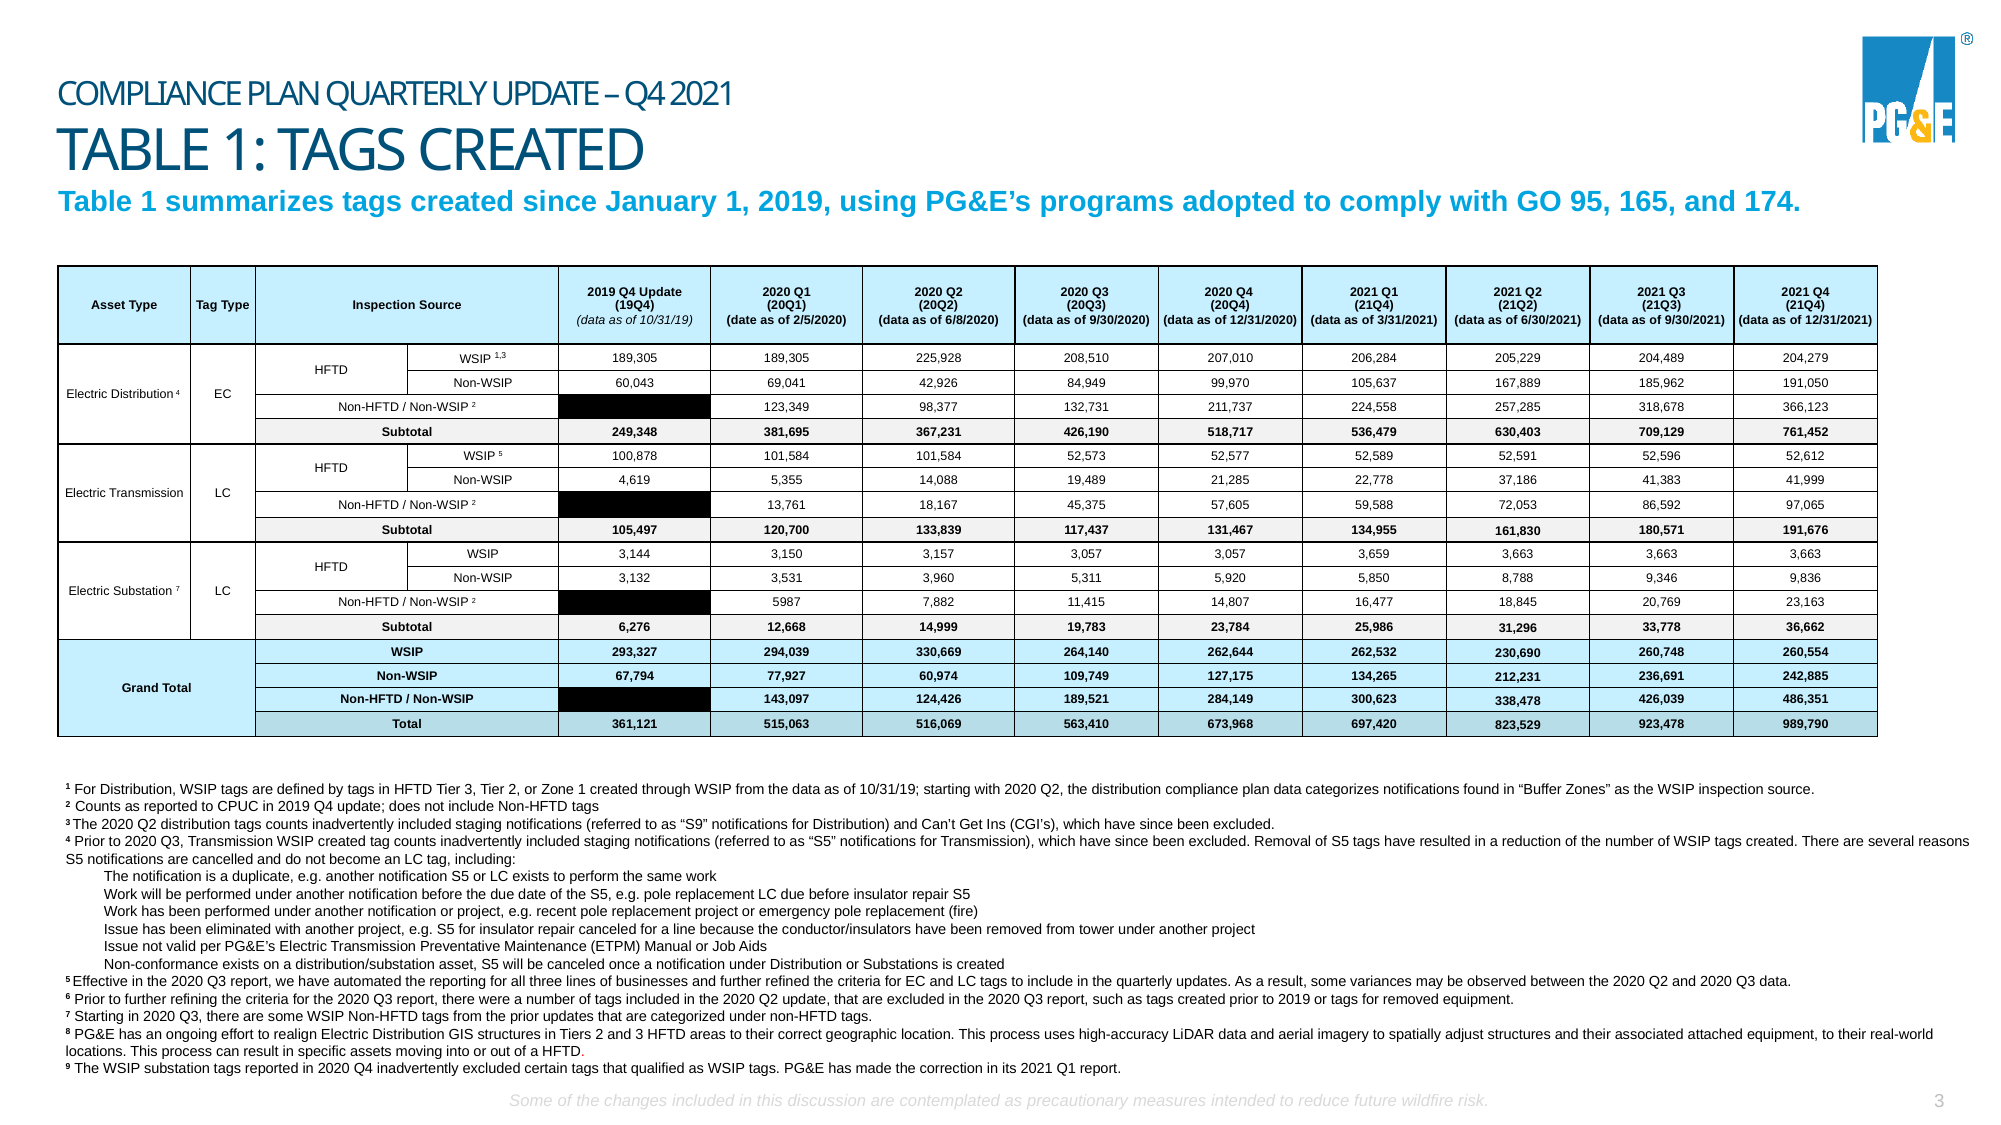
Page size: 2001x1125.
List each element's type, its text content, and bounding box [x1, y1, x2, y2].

table_cell 536,479 [1303, 419, 1446, 443]
table_cell Subtotal [256, 419, 558, 443]
table_cell 18,845​ [1447, 591, 1589, 614]
table_cell 3,057 [1015, 543, 1158, 566]
list Table 1 summarizes tags created since January 1, 2019, using PG&E’s programs adopted to comply with GO 95, 165, and 174. [58, 181, 1939, 218]
table_cell 97,065 [1734, 492, 1877, 517]
table_cell 84,949 [1015, 371, 1158, 394]
table_cell Grand Total [59, 640, 255, 736]
table_cell 3,663​ [1447, 543, 1589, 566]
table_cell 21,285 [1159, 468, 1302, 491]
table_cell Non-WSIP [408, 371, 558, 394]
table_cell 134,955 [1303, 518, 1446, 541]
table_header 2021 Q4 (21Q4) (data as of 12/31/2021) [1735, 267, 1877, 343]
table_header Inspection Source [256, 267, 558, 343]
text_box 1 For Distribution, WSIP tags are defined by tags in HFTD Tier 3, Tier 2, or Zone 1 created through WSIP from the data as of 10/31/19; starting with 2020 Q2, the distribution compliance plan data categorizes notifications found in “Buffer Zones” as the WSIP inspection source. 2 Counts as reported to CPUC in 2019 Q4 update; does not include Non-HFTD tags 3 The 2020 Q2 distribution tags counts inadvertently included staging notifications (referred to as “S9” notifications for Distribution) and Can’t Get Ins (CGI’s), which have since been excluded. 4 Prior to 2020 Q3, Transmission WSIP created tag counts inadvertently included staging notifications (referred to as “S5” notifications for Transmission), which have since been excluded. Removal of S5 tags have resulted in a reduction of the number of WSIP tags created. There are several reasons S5 notifications are cancelled and do not become an LC tag, including: The notification is a duplicate, e.g. another notification S5 or LC exists to perform the same work Work will be performed under another notification before the due date of the S5, e.g. pole replacement LC due before insulator repair S5 Work has been performed under another notification or project, e.g. recent pole replacement project or emergency pole replacement (fire) Issue has been eliminated with another project, e.g. S5 for insulator repair canceled for a line because the conductor/insulators have been removed from tower under another project Issue not valid per PG&E’s Electric Transmission Preventative Maintenance (ETPM) Manual or Job Aids Non-conformance exists on a distribution/substation asset, S5 will be canceled once a notification under Distribution or Substations is created 5 Effective in the 2020 Q3 report, we have automated the reporting for all three lines of businesses and further refined the criteria for EC and LC tags to include in the quarterly updates. As a result, some variances may be observed between the 2020 Q2 and 2020 Q3 data. 6 Prior to further refining the criteria for the 2020 Q3 report, there were a number of tags included in the 2020 Q2 update, that are excluded in the 2020 Q3 report, such as tags created prior to 2019 or tags for removed equipment. 7 Starting in 2020 Q3, there are some WSIP Non-HFTD tags from the prior updates that are categorized under non-HFTD tags. 8 PG&E has an ongoing effort to realign Electric Distribution GIS structures in Tiers 2 and 3 HFTD areas to their correct geographic location. This process uses high-accuracy LiDAR data and aerial imagery to spatially adjust structures and their associated attached equipment, to their real-world locations. This process can result in specific assets moving into or out of a HFTD. 9 The WSIP substation tags reported in 2020 Q4 inadvertently excluded certain tags that qualified as WSIP tags. PG&E has made the correction in its 2021 Q1 report. [58, 772, 1983, 1098]
table_header 2019 Q4 Update (19Q4) (data as of 10/31/19) [559, 267, 710, 343]
table_cell 99,970 [1159, 371, 1302, 394]
table_cell 52,591​ [1447, 445, 1589, 467]
table_cell 143,097 [711, 688, 862, 711]
table_cell 260,748 [1590, 640, 1733, 663]
table_header 2020 Q4 (20Q4) (data as of 12/31/2020) [1159, 267, 1301, 343]
table_cell 131,467 [1159, 518, 1302, 541]
table_cell 117,437 [1015, 518, 1158, 541]
table_cell 105,497 [559, 518, 710, 541]
table_cell 207,010 [1159, 345, 1302, 370]
table_cell 3,531 [711, 567, 862, 590]
table_cell 3,057 [1159, 543, 1302, 566]
table_cell 338,478​ [1447, 688, 1589, 711]
table_cell 515,063 [711, 712, 862, 736]
table_cell 60,043 [559, 371, 710, 394]
table_cell 120,700 [711, 518, 862, 541]
table_cell 3,157 [863, 543, 1014, 566]
table_cell 161,830​ [1447, 518, 1589, 541]
table_cell 211,737 [1159, 395, 1302, 418]
table_cell 37,186​ [1447, 468, 1589, 491]
table_cell LC [191, 543, 255, 639]
table_cell 212,231​ [1447, 664, 1589, 687]
table_cell 22,778 [1303, 468, 1446, 491]
table_cell 293,327 [559, 640, 710, 663]
table_cell Electric Substation 7 [59, 543, 190, 639]
table_cell 208,510 [1015, 345, 1158, 370]
table_cell 516,069 [863, 712, 1014, 736]
table_cell 697,420 [1303, 712, 1446, 736]
table_cell 189,305 [559, 345, 710, 370]
table_cell Non-HFTD / Non-WSIP 2 [256, 492, 558, 517]
title Compliance Plan Quarterly Update – Q4 2021 Table 1: Tags Created [56, 54, 1939, 182]
table_cell 19,489 [1015, 468, 1158, 491]
table_cell [559, 492, 710, 517]
table_cell 98,377 [863, 395, 1014, 418]
table_cell 563,410 [1015, 712, 1158, 736]
table_cell 52,612 [1734, 445, 1877, 467]
table_cell 191,050 [1734, 371, 1877, 394]
table_cell 180,571 [1590, 518, 1733, 541]
table_cell 14,088 [863, 468, 1014, 491]
table_cell HFTD [256, 445, 407, 491]
table_cell 12,668 [711, 615, 862, 639]
table_cell 486,351 [1734, 688, 1877, 711]
table_cell 630,403​ [1447, 419, 1589, 443]
table_cell WSIP 1,3 [408, 345, 558, 370]
table_cell 518,717 [1159, 419, 1302, 443]
table_cell 36,662 [1734, 615, 1877, 639]
table_cell 205,229​ [1447, 345, 1589, 370]
table_cell 52,596 [1590, 445, 1733, 467]
table_cell 191,676 [1734, 518, 1877, 541]
table_cell 9,346 [1590, 567, 1733, 590]
table_header 2020 Q1 (20Q1) (date as of 2/5/2020) [711, 267, 862, 343]
table_cell 367,231 [863, 419, 1014, 443]
table_cell 105,637 [1303, 371, 1446, 394]
table_cell 426,190 [1015, 419, 1158, 443]
table_cell 14,999 [863, 615, 1014, 639]
table_cell 132,731 [1015, 395, 1158, 418]
table_cell 67,794 [559, 664, 710, 687]
table_header Asset Type [59, 267, 190, 343]
table_header Tag Type [191, 267, 255, 343]
table_cell 23,163 [1734, 591, 1877, 614]
table_cell 133,839 [863, 518, 1014, 541]
table_cell LC [191, 445, 255, 541]
table_cell 225,928 [863, 345, 1014, 370]
table_cell 124,426 [863, 688, 1014, 711]
table_cell 11,415 [1015, 591, 1158, 614]
table_cell 294,039 [711, 640, 862, 663]
table_cell 204,489 [1590, 345, 1733, 370]
table_cell 167,889​ [1447, 371, 1589, 394]
table_cell 989,790 [1734, 712, 1877, 736]
table_cell 86,592 [1590, 492, 1733, 517]
table_cell Subtotal [256, 615, 558, 639]
table_cell 52,589 [1303, 445, 1446, 467]
table_cell 134,265 [1303, 664, 1446, 687]
table_cell 25,986 [1303, 615, 1446, 639]
table_cell 260,554 [1734, 640, 1877, 663]
table_cell 709,129 [1590, 419, 1733, 443]
table_cell 5,355 [711, 468, 862, 491]
table_cell 69,041 [711, 371, 862, 394]
table_cell 8,788​ [1447, 567, 1589, 590]
picture [1858, 32, 1973, 147]
table_cell 300,623 [1303, 688, 1446, 711]
table_cell 9,836 [1734, 567, 1877, 590]
table_cell 72,053​ [1447, 492, 1589, 517]
table_cell 5,850 [1303, 567, 1446, 590]
table_cell 673,968 [1159, 712, 1302, 736]
table_cell 366,123 [1734, 395, 1877, 418]
table_cell 823,529​ [1447, 712, 1589, 736]
table_cell 31,296​ [1447, 615, 1589, 639]
table_cell Electric Transmission [59, 445, 190, 541]
table_cell 18,167 [863, 492, 1014, 517]
table_cell 59,588 [1303, 492, 1446, 517]
table_cell 242,885 [1734, 664, 1877, 687]
table_cell 52,573 [1015, 445, 1158, 467]
table_cell Non-WSIP [256, 664, 558, 687]
table_cell 33,778 [1590, 615, 1733, 639]
table_cell 57,605 [1159, 492, 1302, 517]
table_cell 318,678 [1590, 395, 1733, 418]
table_cell WSIP [256, 640, 558, 663]
table_cell 41,999 [1734, 468, 1877, 491]
table_cell 3,659 [1303, 543, 1446, 566]
table_cell 284,149 [1159, 688, 1302, 711]
table_cell 109,749 [1015, 664, 1158, 687]
table_cell 5,311 [1015, 567, 1158, 590]
table_cell EC [191, 345, 255, 443]
table_cell 5987 [711, 591, 862, 614]
table_cell 100,878 [559, 445, 710, 467]
table_cell Non-HFTD / Non-WSIP 2 [256, 395, 558, 418]
table_cell 3,663 [1590, 543, 1733, 566]
table_cell 41,383 [1590, 468, 1733, 491]
table_cell WSIP 5 [408, 445, 558, 467]
table_cell 3,960 [863, 567, 1014, 590]
table_cell 13,761 [711, 492, 862, 517]
table_cell 257,285​ [1447, 395, 1589, 418]
table_cell 60,974 [863, 664, 1014, 687]
table_header 2021 Q3 (21Q3) (data as of 9/30/2021) [1591, 267, 1733, 343]
table_cell 101,584 [863, 445, 1014, 467]
table_cell 381,695 [711, 419, 862, 443]
table_cell 5,920 [1159, 567, 1302, 590]
table_header 2020 Q2 (20Q2) (data as of 6/8/2020) [863, 267, 1014, 343]
table_header 2021 Q1 (21Q4) (data as of 3/31/2021) [1303, 267, 1445, 343]
table_cell 3,132 [559, 567, 710, 590]
table_cell 224,558 [1303, 395, 1446, 418]
table_cell 264,140 [1015, 640, 1158, 663]
table_cell 3,150 [711, 543, 862, 566]
table_cell 249,348 [559, 419, 710, 443]
table_cell 761,452 [1734, 419, 1877, 443]
table_cell 4,619 [559, 468, 710, 491]
table_cell 361,121 [559, 712, 710, 736]
table_cell 204,279 [1734, 345, 1877, 370]
table_cell 77,927 [711, 664, 862, 687]
table_cell 123,349 [711, 395, 862, 418]
table_cell 42,926 [863, 371, 1014, 394]
table_cell HFTD [256, 345, 407, 394]
table_cell 52,577 [1159, 445, 1302, 467]
table_cell 236,691 [1590, 664, 1733, 687]
table_cell [559, 688, 710, 711]
table_cell 6,276 [559, 615, 710, 639]
table_cell 3,663 [1734, 543, 1877, 566]
table_header 2021 Q2 (21Q2) (data as of 6/30/2021) [1447, 267, 1589, 343]
table_cell 7,882 [863, 591, 1014, 614]
table_cell 206,284 [1303, 345, 1446, 370]
table_cell 330,669 [863, 640, 1014, 663]
table_cell WSIP [408, 543, 558, 566]
table_cell Electric Distribution 4 [59, 345, 190, 443]
table_cell 101,584 [711, 445, 862, 467]
table_cell 189,521 [1015, 688, 1158, 711]
table_cell [559, 395, 710, 418]
table_cell Non-HFTD / Non-WSIP 2 [256, 591, 558, 614]
table_cell Non-HFTD / Non-WSIP [256, 688, 558, 711]
table_cell 23,784 [1159, 615, 1302, 639]
table_cell 127,175 [1159, 664, 1302, 687]
table_cell 189,305 [711, 345, 862, 370]
table_header 2020 Q3 (20Q3) (data as of 9/30/2020) [1016, 267, 1158, 343]
table_cell 19,783 [1015, 615, 1158, 639]
table_cell 20,769 [1590, 591, 1733, 614]
table_cell 185,962 [1590, 371, 1733, 394]
table_cell 262,532 [1303, 640, 1446, 663]
table_cell 262,644 [1159, 640, 1302, 663]
table_cell 426,039 [1590, 688, 1733, 711]
table_cell Total [256, 712, 558, 736]
table_cell 923,478 [1590, 712, 1733, 736]
table_cell Non-WSIP [408, 567, 558, 590]
table_cell Subtotal [256, 518, 558, 541]
table_cell 14,807 [1159, 591, 1302, 614]
table_cell 16,477 [1303, 591, 1446, 614]
table_cell 230,690​ [1447, 640, 1589, 663]
table_cell [559, 591, 710, 614]
table_cell Non-WSIP [408, 468, 558, 491]
table_cell 3,144 [559, 543, 710, 566]
table_cell 45,375 [1015, 492, 1158, 517]
table_cell HFTD [256, 543, 407, 590]
